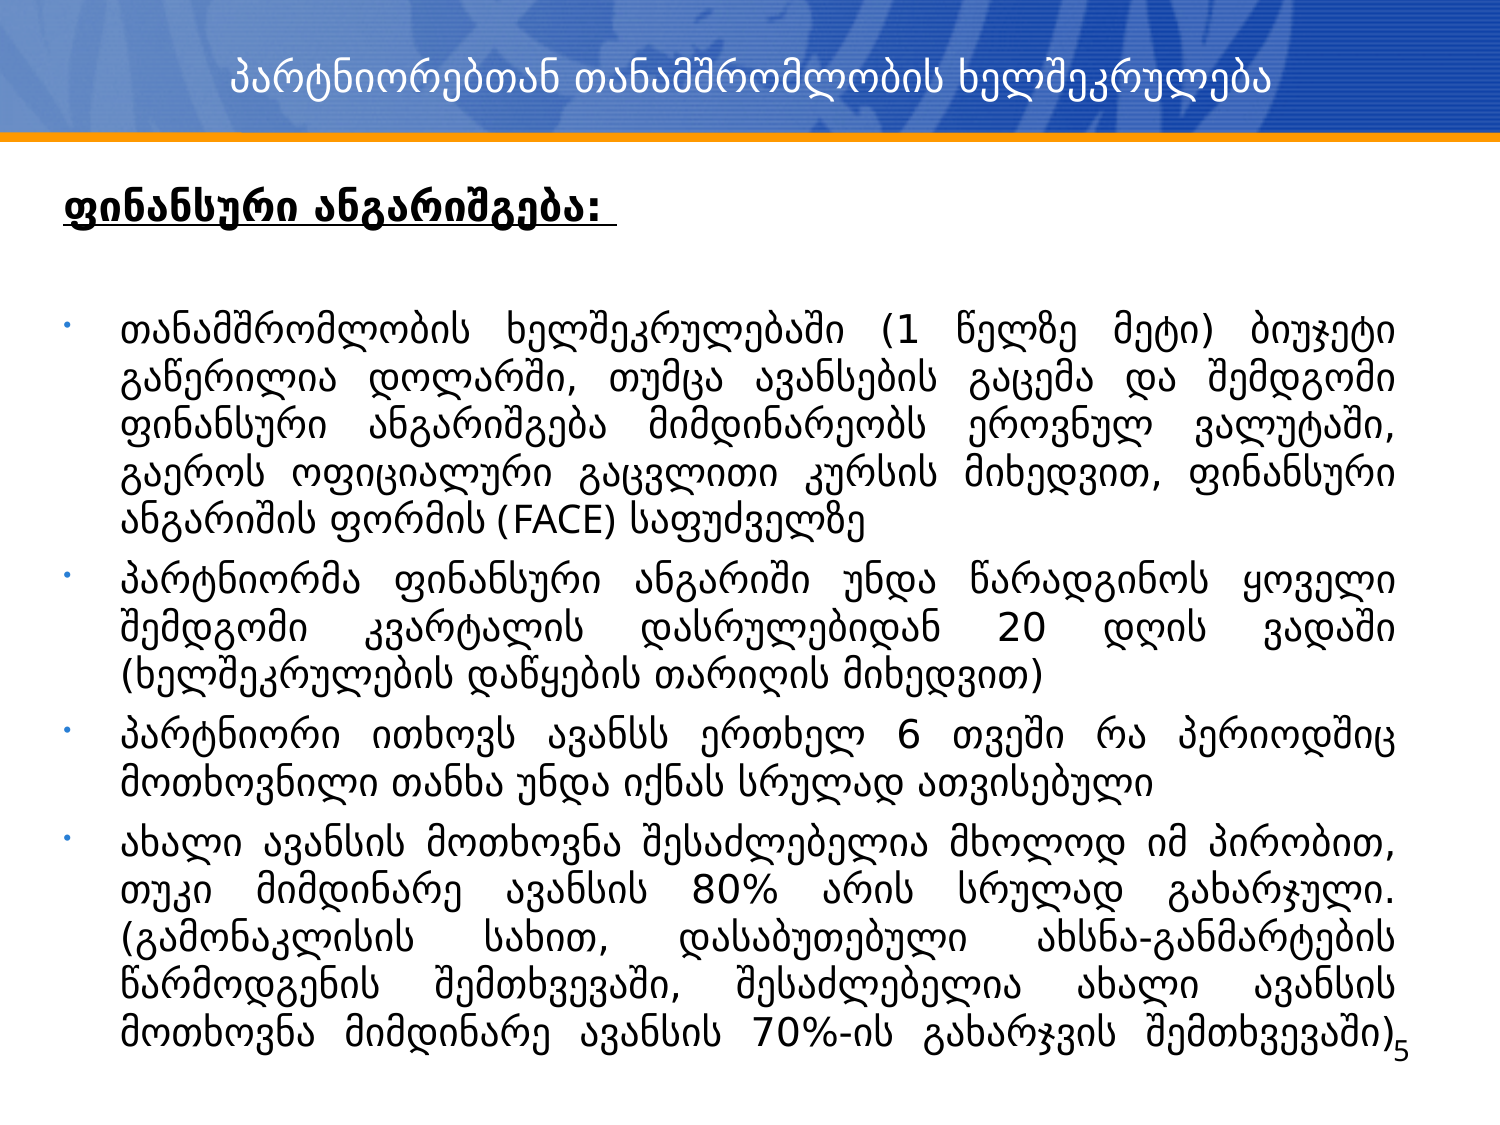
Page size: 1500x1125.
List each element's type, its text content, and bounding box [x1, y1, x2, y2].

picture [0, 0, 1500, 132]
title პარტნიორებთან თანამშრომლობის ხელშეკრულება [12, 12, 1491, 140]
slide_number 5 [1074, 1024, 1426, 1103]
list ფინანსური ანგარიშგება: თანამშრომლობის ხელშეკრულებაში (1 წელზე მეტი) ბიუჯეტი გაწერილია დოლარში, თუმცა ავანსების გაცემა და შემდგომი ფინანსური ანგარიშგება მიმდინარეობს ეროვნულ ვალუტაში, გაეროს ოფიციალური გაცვლითი კურსის მიხედვით, ფინანსური ანგარიშის ფორმის (FACE) საფუძველზე პარტნიორმა ფინანსური ანგარიში უნდა წარადგინოს ყოველი შემდგომი კვარტალის დასრულებიდან 20 დღის ვადაში (ხელშეკრულების დაწყების თარიღის მიხედვით) პარტნიორი ითხოვს ავანსს ერთხელ 6 თვეში რა პერიოდშიც მოთხოვნილი თანხა უნდა იქნას სრულად ათვისებული ახალი ავანსის მოთხოვნა შესაძლებელია მხოლოდ იმ პირობით, თუკი მიმდინარე ავანსის 80% არის სრულად გახარჯული. (გამონაკლისის სახით, დასაბუთებული ახსნა-განმარტების წარმოდგენის შემთხვევაში, შესაძლებელია ახალი ავანსის მოთხოვნა მიმდინარე ავანსის 70%-ის გახარჯვის შემთხვევაში) [48, 171, 1413, 1071]
